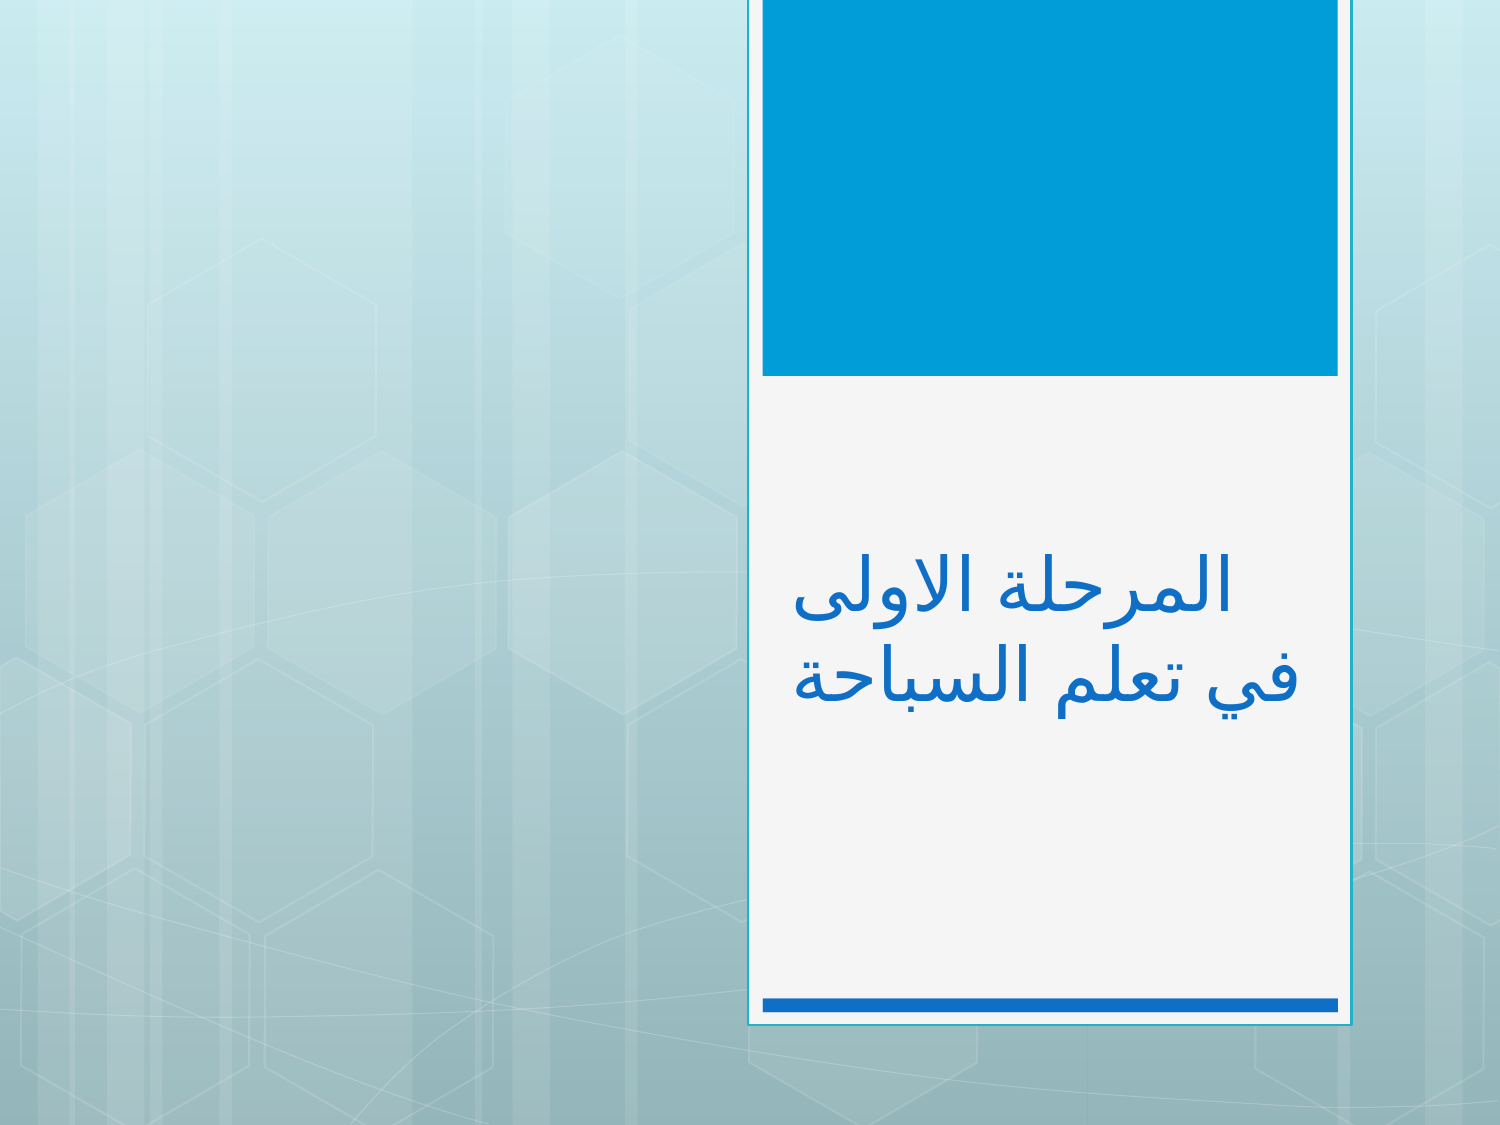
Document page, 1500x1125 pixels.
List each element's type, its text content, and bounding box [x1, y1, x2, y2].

title المرحلة الاولى في تعلم السباحة [776, 444, 1320, 724]
